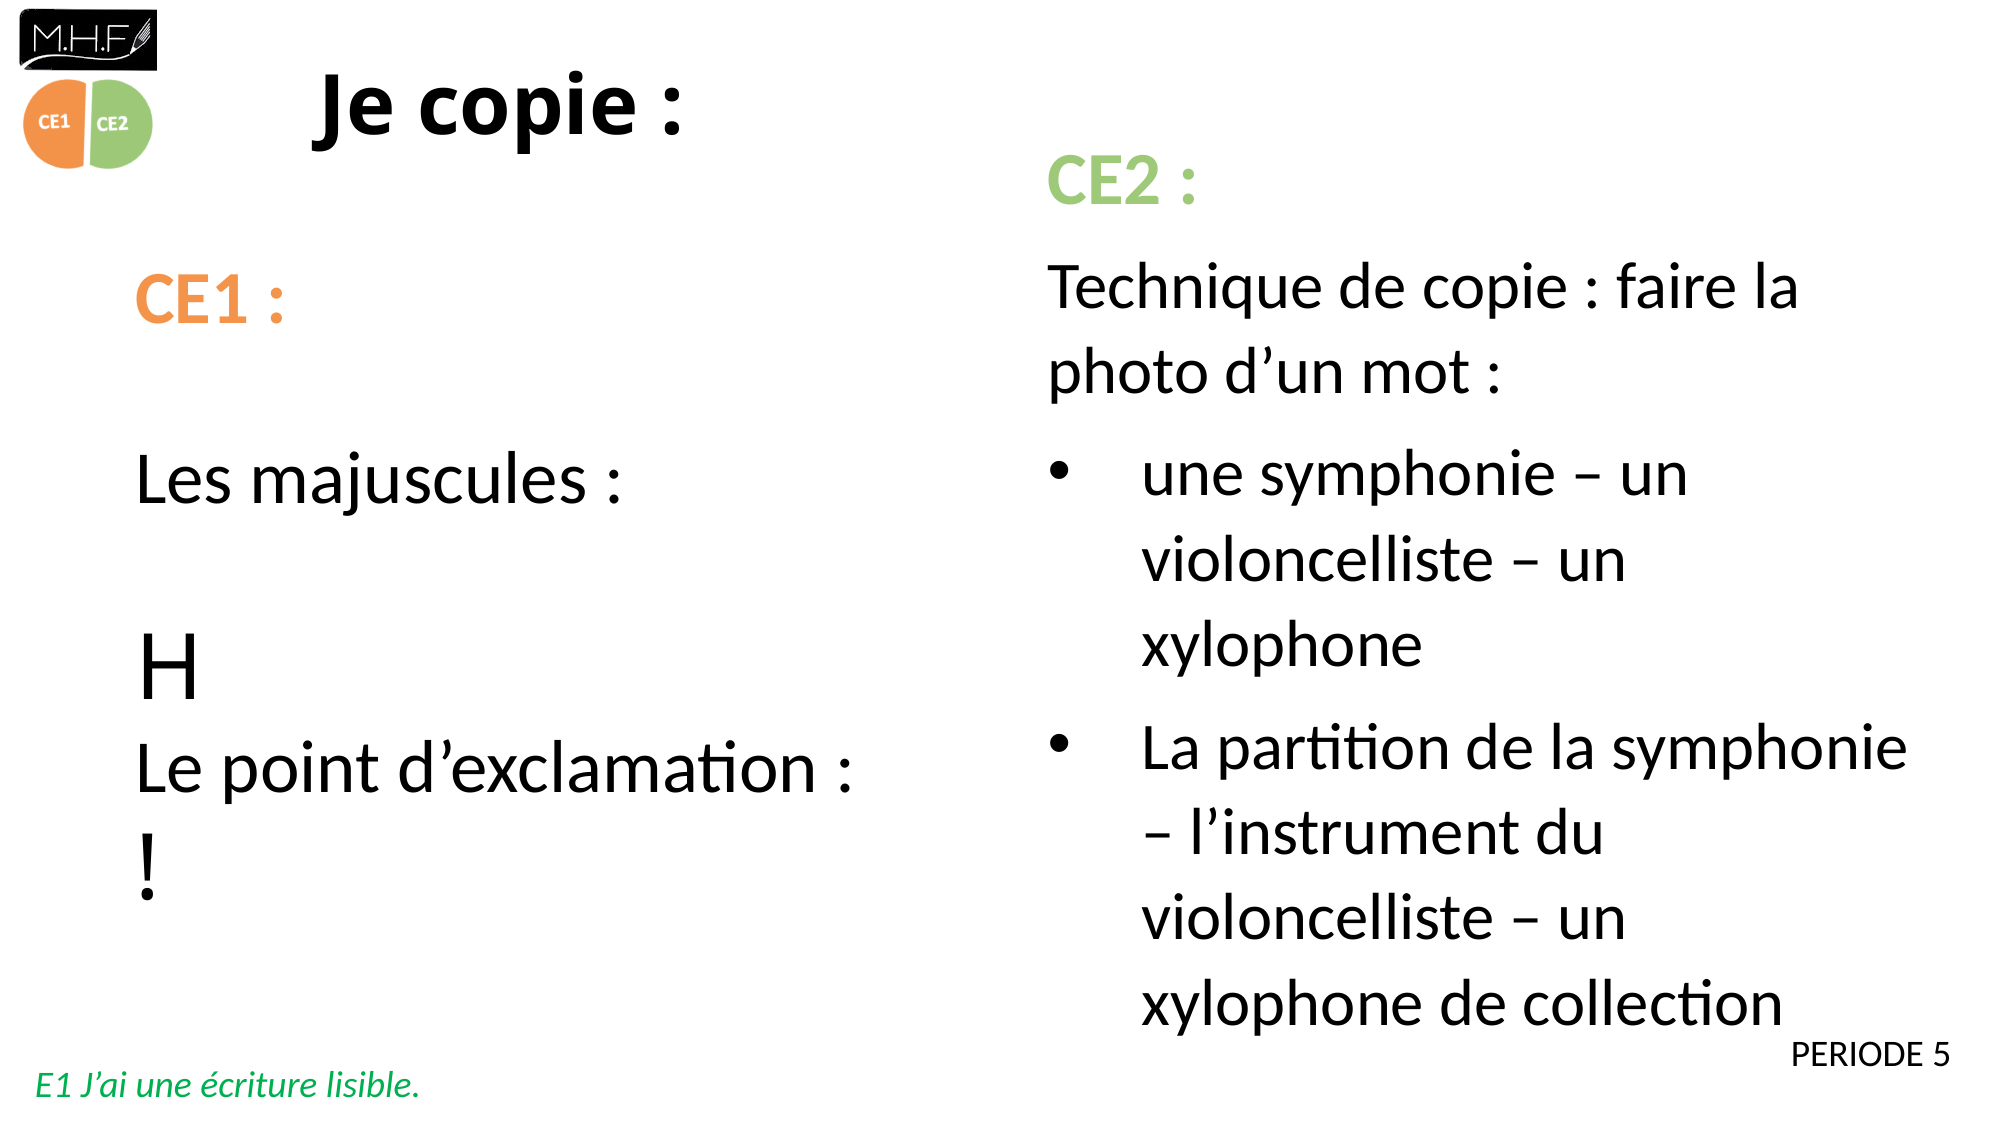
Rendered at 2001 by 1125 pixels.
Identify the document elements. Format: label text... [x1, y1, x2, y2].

text_box E1 J’ai une écriture lisible. [19, 1052, 646, 1125]
picture [1, 7, 177, 207]
text_box PERIODE 5 [1930, 1021, 1967, 1082]
text_box Je copie : [303, 7, 1549, 208]
text_box CE1 : Les majuscules : H Le point d’exclamation : ! [120, 240, 905, 1061]
text_box CE2 : Technique de copie : faire la photo d’un mot : une symphonie – un violoncelliste – un xylophone La partition de la symphonie – l’instrument du violoncelliste – un xylophone de collection [1032, 115, 1930, 1125]
